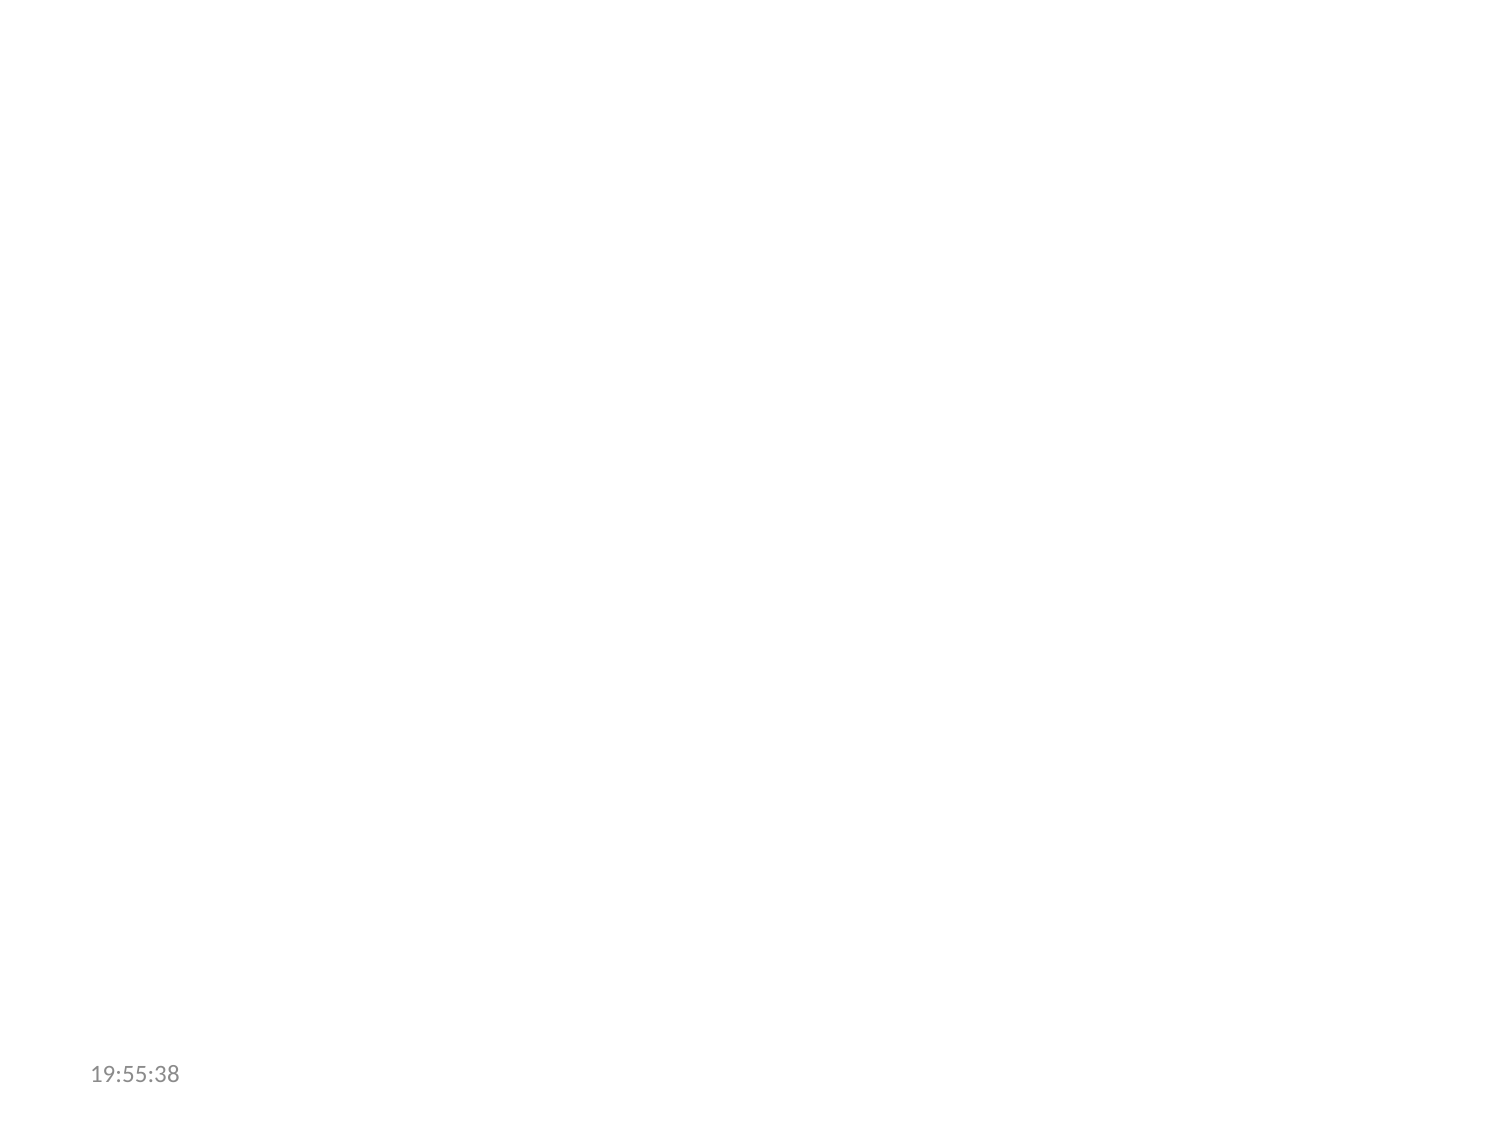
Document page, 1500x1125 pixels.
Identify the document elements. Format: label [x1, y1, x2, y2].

slide_number [75, 1042, 425, 1103]
